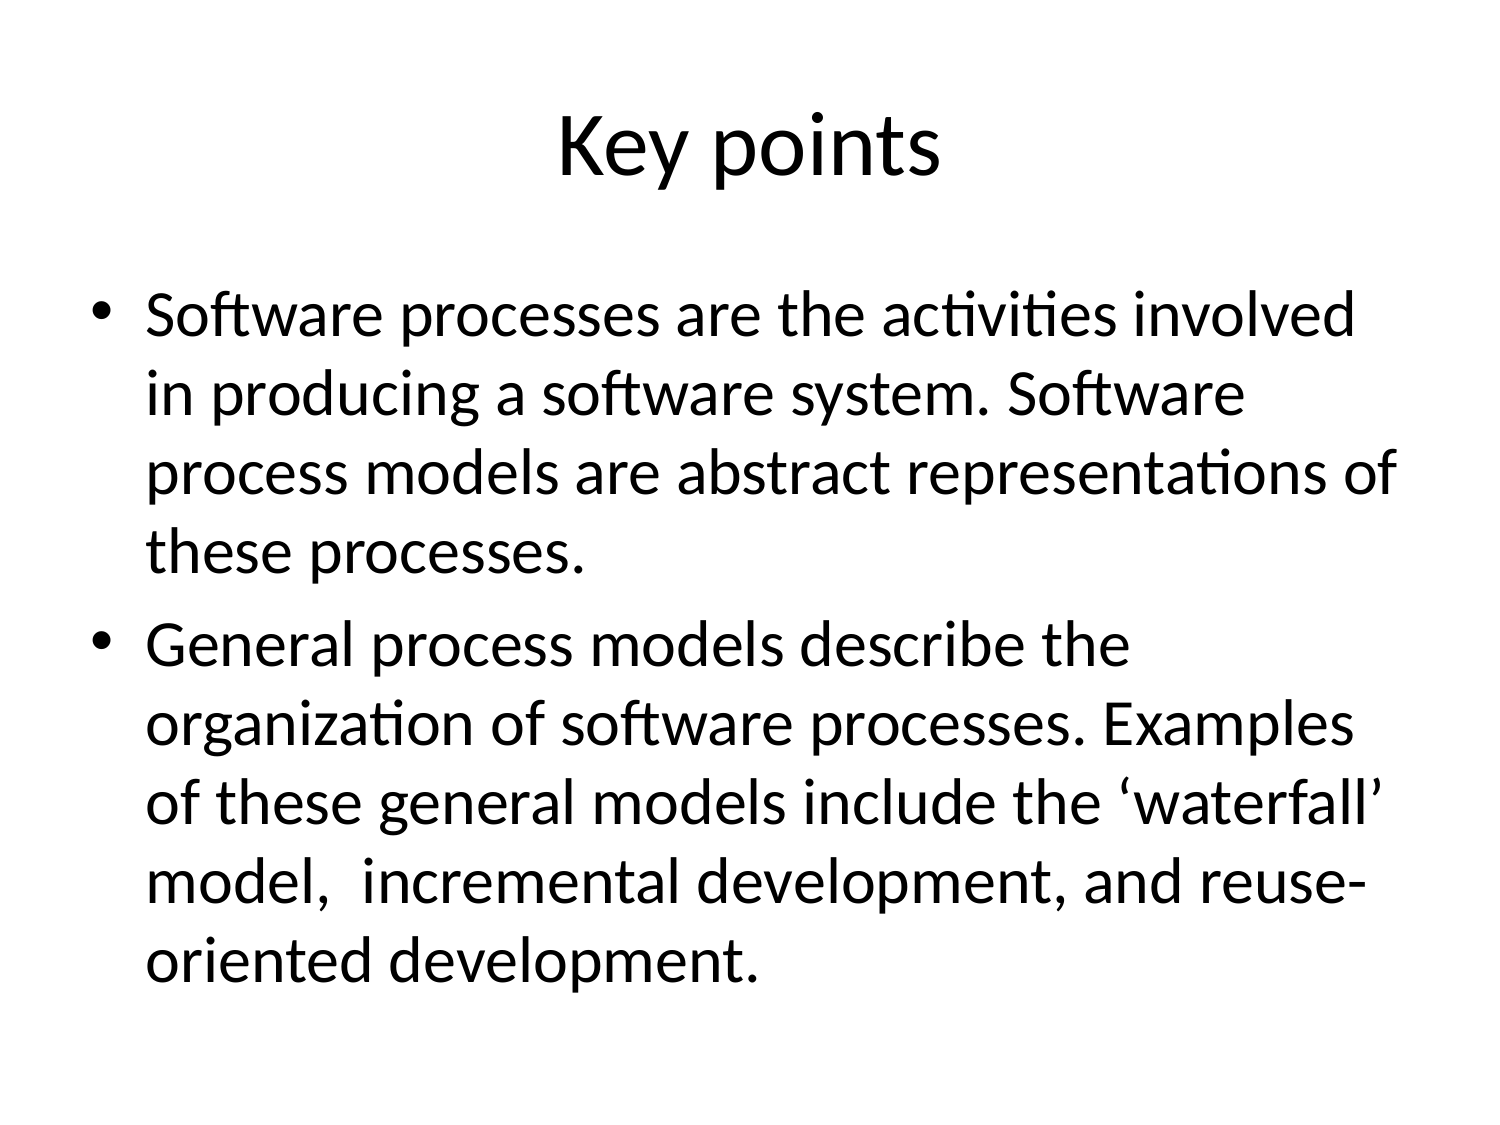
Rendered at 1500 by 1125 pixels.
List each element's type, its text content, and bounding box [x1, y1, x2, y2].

title Key points [75, 45, 1425, 233]
list Software processes are the activities involved in producing a software system. Software process models are abstract representations of these processes. General process models describe the organization of software processes. Examples of these general models include the ‘waterfall’ model, incremental development, and reuse-oriented development. [75, 262, 1425, 1005]
